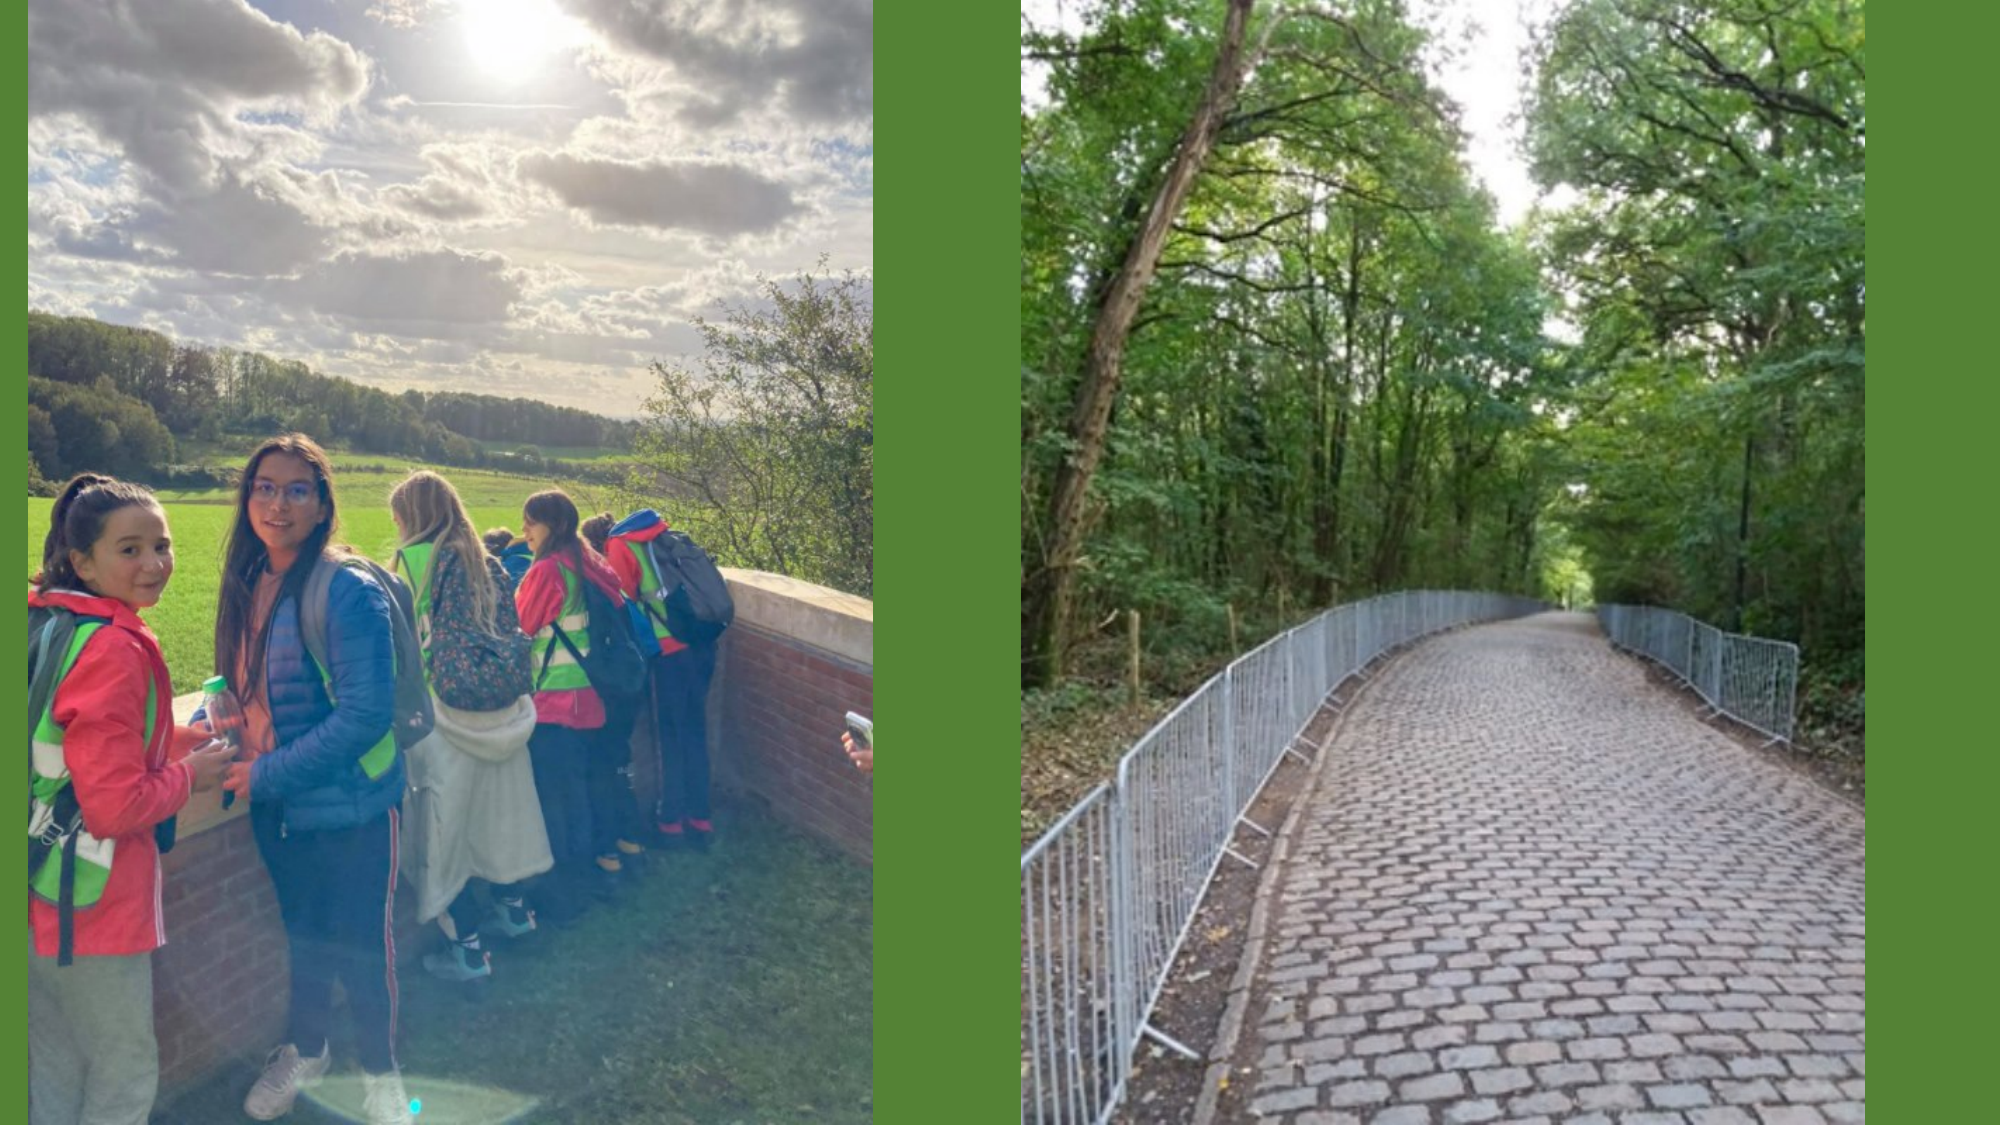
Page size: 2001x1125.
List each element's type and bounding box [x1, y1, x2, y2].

picture [28, 0, 873, 1125]
picture [1021, 0, 1865, 1125]
